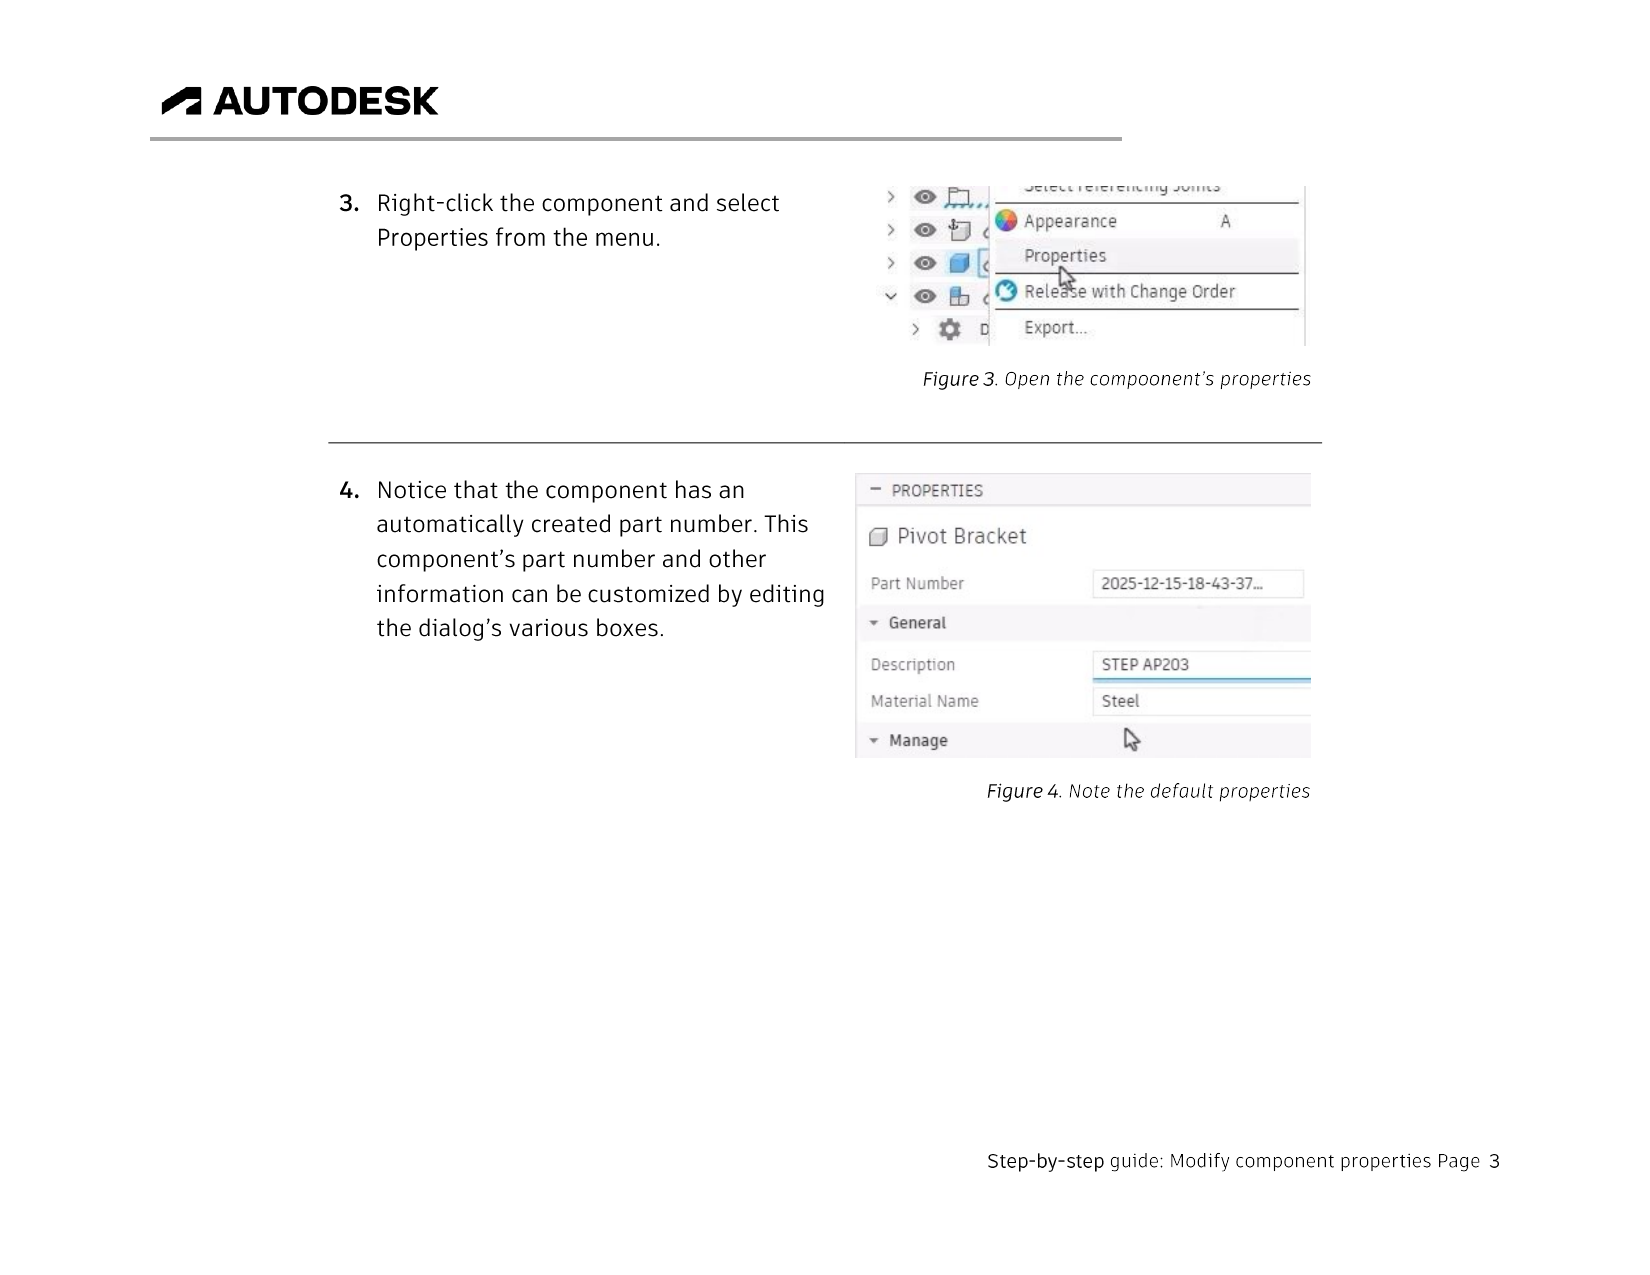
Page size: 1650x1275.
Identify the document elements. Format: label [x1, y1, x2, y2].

picture [160, 85, 439, 116]
text_box [376, 473, 843, 645]
picture [338, 473, 370, 506]
text_box [987, 1147, 1512, 1175]
picture [854, 473, 1311, 759]
text_box [376, 186, 798, 254]
picture [338, 186, 370, 219]
text_box [922, 365, 1321, 392]
picture [876, 186, 1310, 346]
text_box [986, 777, 1320, 804]
